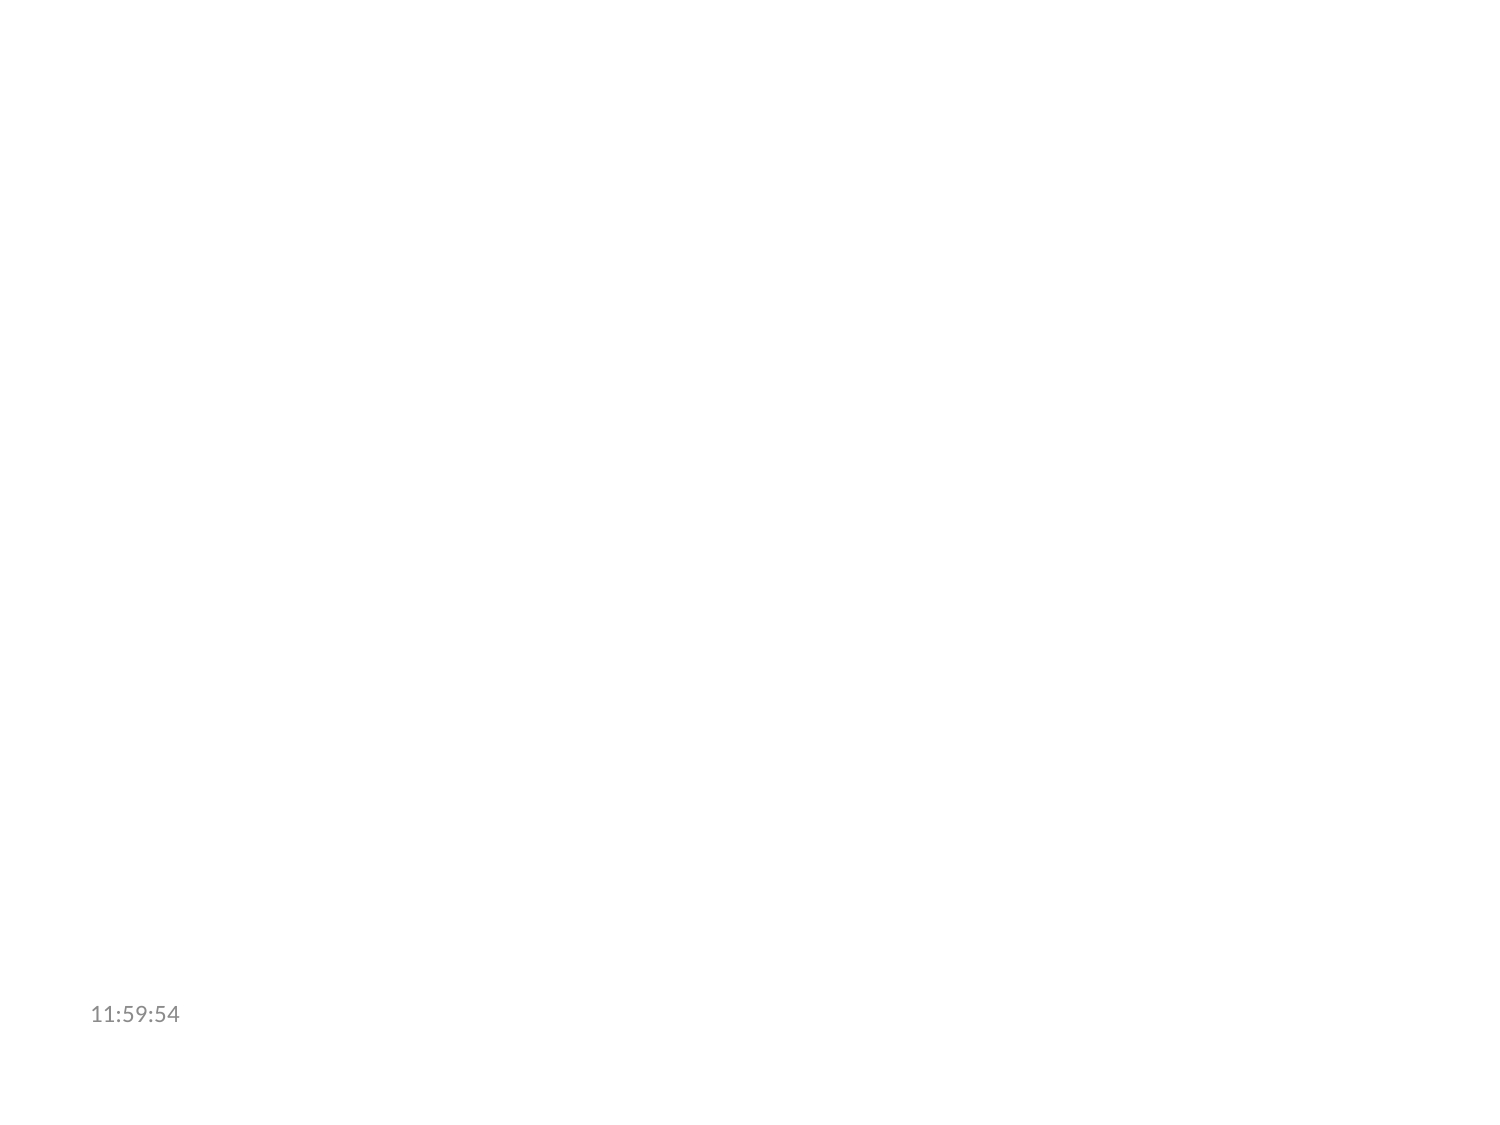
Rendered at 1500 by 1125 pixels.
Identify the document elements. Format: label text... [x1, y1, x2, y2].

text_box 15:35:09 [75, 982, 425, 1043]
